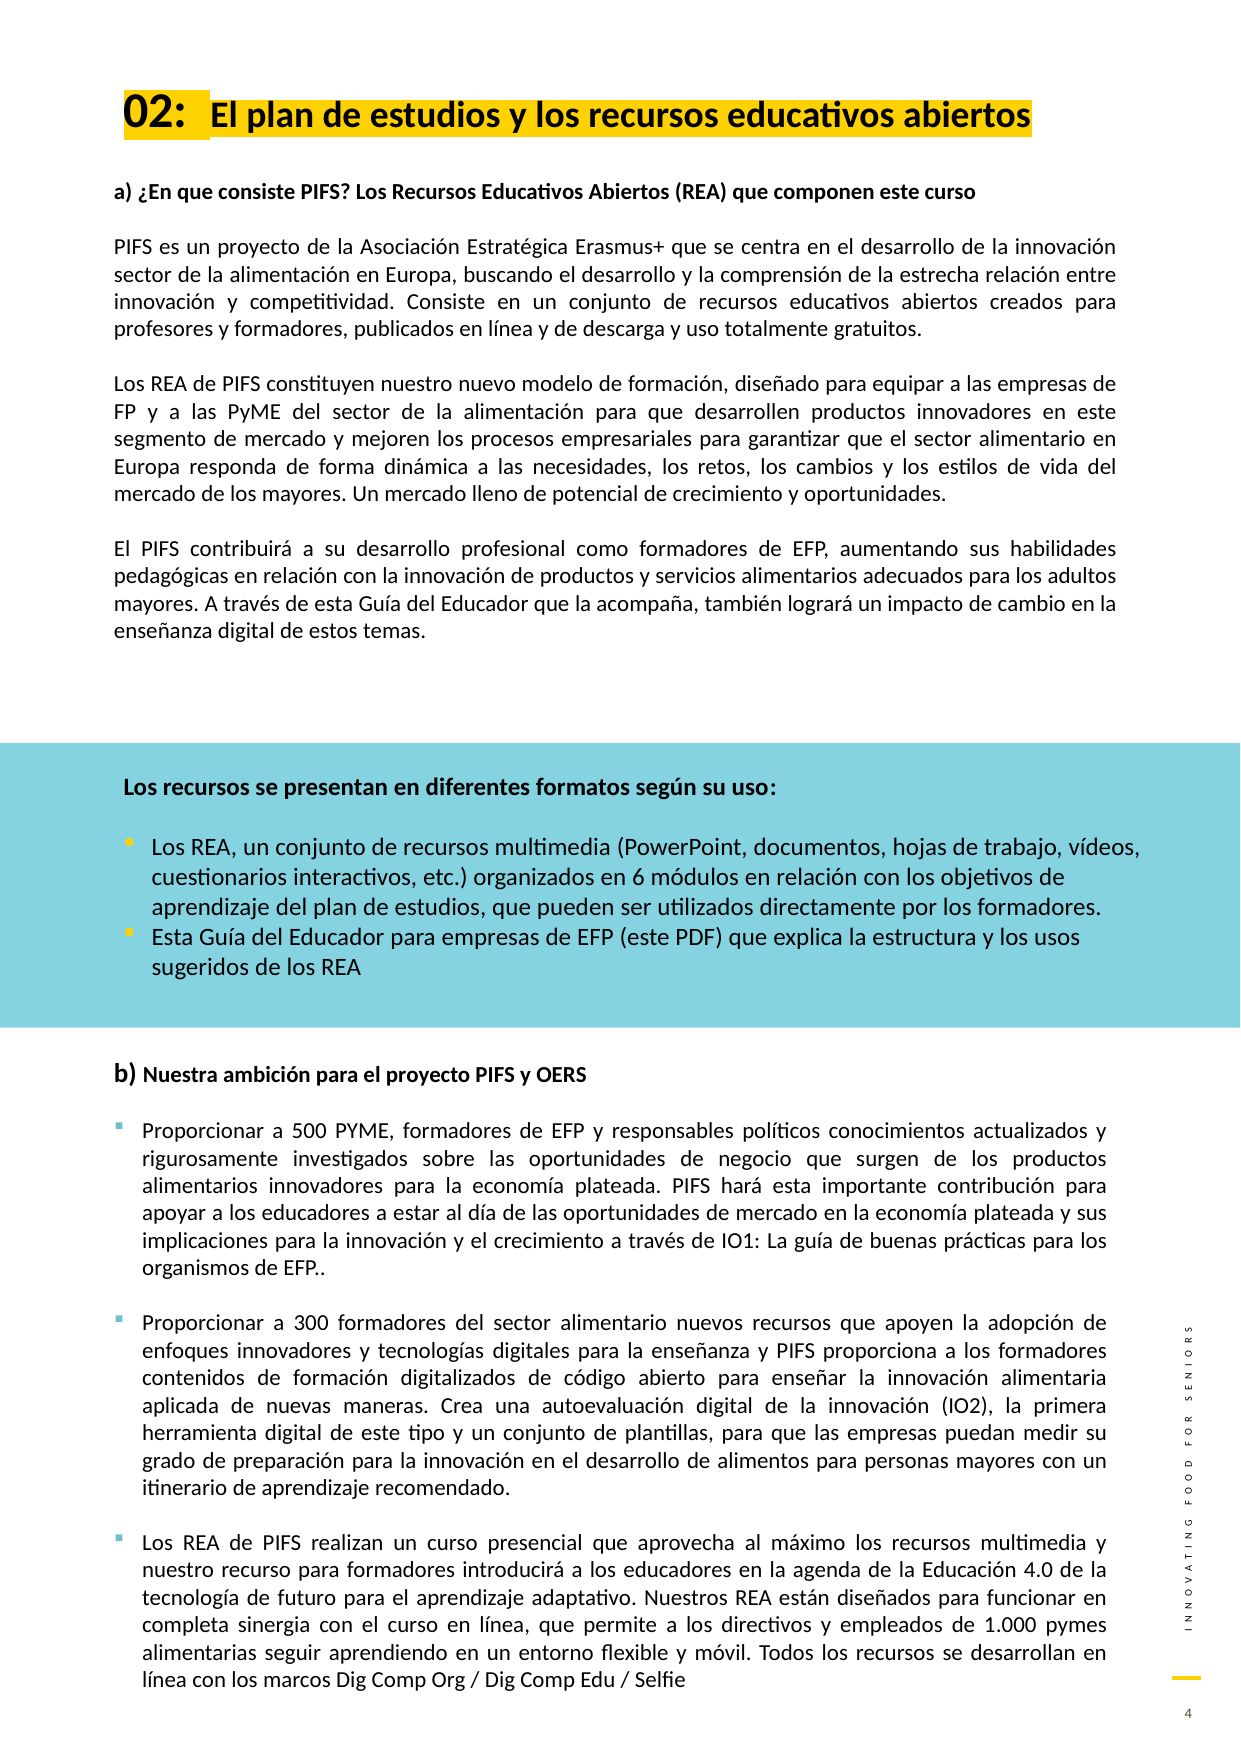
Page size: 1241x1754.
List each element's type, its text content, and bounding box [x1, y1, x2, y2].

list a) ¿En que consiste PIFS? Los Recursos Educativos Abiertos (REA) que componen este curso PIFS es un proyecto de la Asociación Estratégica Erasmus+ que se centra en el desarrollo de la innovación sector de la alimentación en Europa, buscando el desarrollo y la comprensión de la estrecha relación entre innovación y competitividad. Consiste en un conjunto de recursos educativos abiertos creados para profesores y formadores, publicados en línea y de descarga y uso totalmente gratuitos. Los REA de PIFS constituyen nuestro nuevo modelo de formación, diseñado para equipar a las empresas de FP y a las PyME del sector de la alimentación para que desarrollen productos innovadores en este segmento de mercado y mejoren los procesos empresariales para garantizar que el sector alimentario en Europa responda de forma dinámica a las necesidades, los retos, los cambios y los estilos de vida del mercado de los mayores. Un mercado lleno de potencial de crecimiento y oportunidades. El PIFS contribuirá a su desarrollo profesional como formadores de EFP, aumentando sus habilidades pedagógicas en relación con la innovación de productos y servicios alimentarios adecuados para los adultos mayores. A través de esta Guía del Educador que la acompaña, también logrará un impacto de cambio en la enseñanza digital de estos temas. [98, 169, 1132, 637]
text_box [0, 742, 1241, 1028]
text_box Los recursos se presentan en diferentes formatos según su uso: Los REA, un conjunto de recursos multimedia (PowerPoint, documentos, hojas de trabajo, vídeos, cuestionarios interactivos, etc.) organizados en 6 módulos en relación con los objetivos de aprendizaje del plan de estudios, que pueden ser utilizados directamente por los formadores. Esta Guía del Educador para empresas de EFP (este PDF) que explica la estructura y los usos sugeridos de los REA [108, 763, 1172, 988]
list b) Nuestra ambición para el proyecto PIFS y OERS Proporcionar a 500 PYME, formadores de EFP y responsables políticos conocimientos actualizados y rigurosamente investigados sobre las oportunidades de negocio que surgen de los productos alimentarios innovadores para la economía plateada. PIFS hará esta importante contribución para apoyar a los educadores a estar al día de las oportunidades de mercado en la economía plateada y sus implicaciones para la innovación y el crecimiento a través de IO1: La guía de buenas prácticas para los organismos de EFP.. Proporcionar a 300 formadores del sector alimentario nuevos recursos que apoyen la adopción de enfoques innovadores y tecnologías digitales para la enseñanza y PIFS proporciona a los formadores contenidos de formación digitalizados de código abierto para enseñar la innovación alimentaria aplicada de nuevas maneras. Crea una autoevaluación digital de la innovación (IO2), la primera herramienta digital de este tipo y un conjunto de plantillas, para que las empresas puedan medir su grado de preparación para la innovación en el desarrollo de alimentos para personas mayores con un itinerario de aprendizaje recomendado. Los REA de PIFS realizan un curso presencial que aprovecha al máximo los recursos multimedia y nuestro recurso para formadores introducirá a los educadores en la agenda de la Educación 4.0 de la tecnología de futuro para el aprendizaje adaptativo. Nuestros REA están diseñados para funcionar en completa sinergia con el curso en línea, que permite a los directivos y empleados de 1.000 pymes alimentarias seguir aprendiendo en un entorno flexible y móvil. Todos los recursos se desarrollan en línea con los marcos Dig Comp Org / Dig Comp Edu / Selfie [98, 1048, 1122, 1652]
list 02: El plan de estudios y los recursos educativos abiertos [108, 77, 1122, 169]
